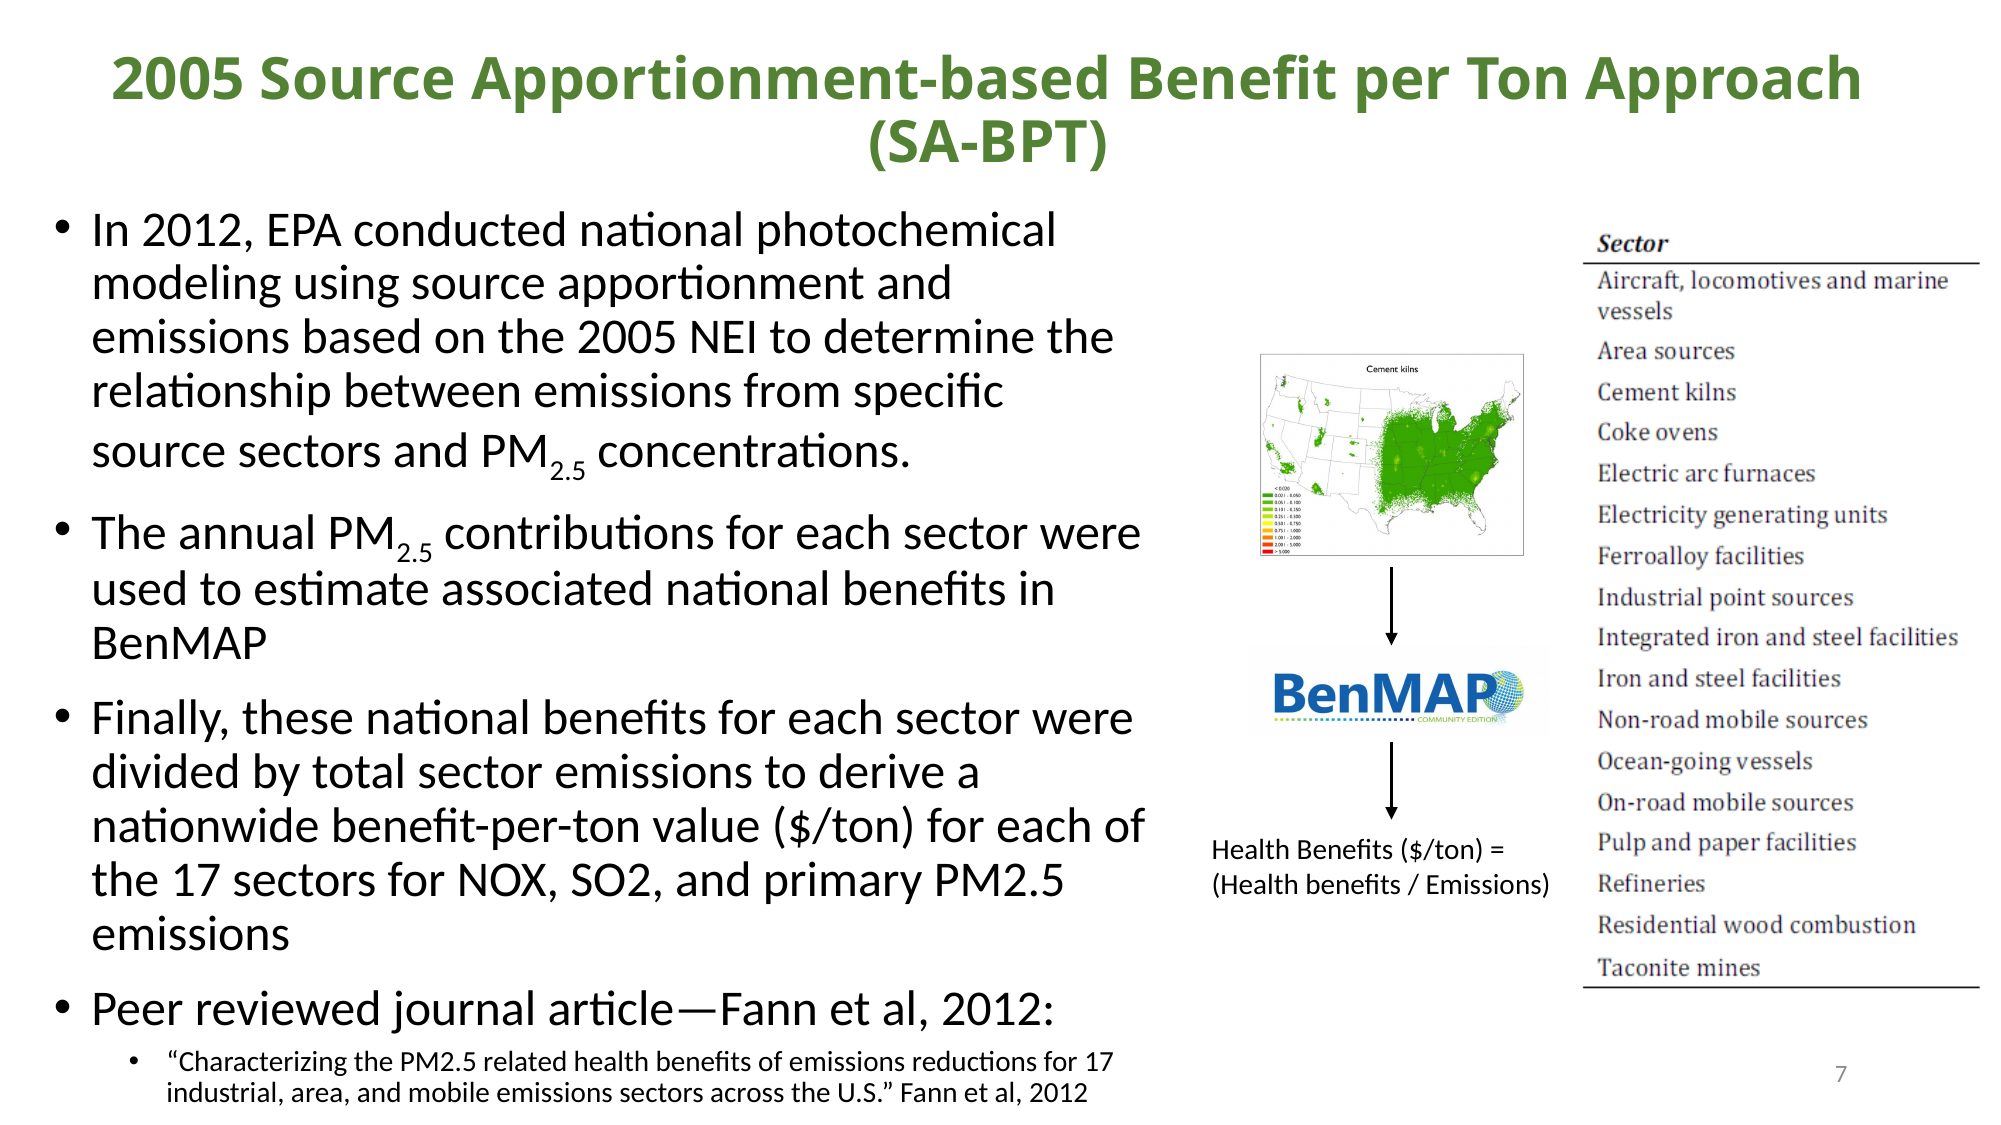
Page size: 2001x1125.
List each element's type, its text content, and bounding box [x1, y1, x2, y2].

list In 2012, EPA conducted national photochemical modeling using source apportionment and emissions based on the 2005 NEI to determine the relationship between emissions from specific source sectors and PM2.5 concentrations. The annual PM2.5 contributions for each sector were used to estimate associated national benefits in BenMAP Finally, these national benefits for each sector were divided by total sector emissions to derive a nationwide benefit-per-ton value ($/ton) for each of the 17 sectors for NOX, SO2, and primary PM2.5 emissions Peer reviewed journal article—Fann et al, 2012: “Characterizing the PM2.5 related health benefits of emissions reductions for 17 industrial, area, and mobile emissions sectors across the U.S.” Fann et al, 2012 [39, 195, 1164, 1068]
picture [1579, 220, 1980, 991]
picture [1258, 351, 1525, 558]
text_box Health Benefits ($/ton) = (Health benefits / Emissions) [1196, 823, 1579, 908]
picture [1247, 645, 1550, 736]
slide_number 7 [1412, 1042, 1863, 1103]
title 2005 Source Apportionment-based Benefit per Ton Approach (SA-BPT) [82, 3, 1894, 221]
